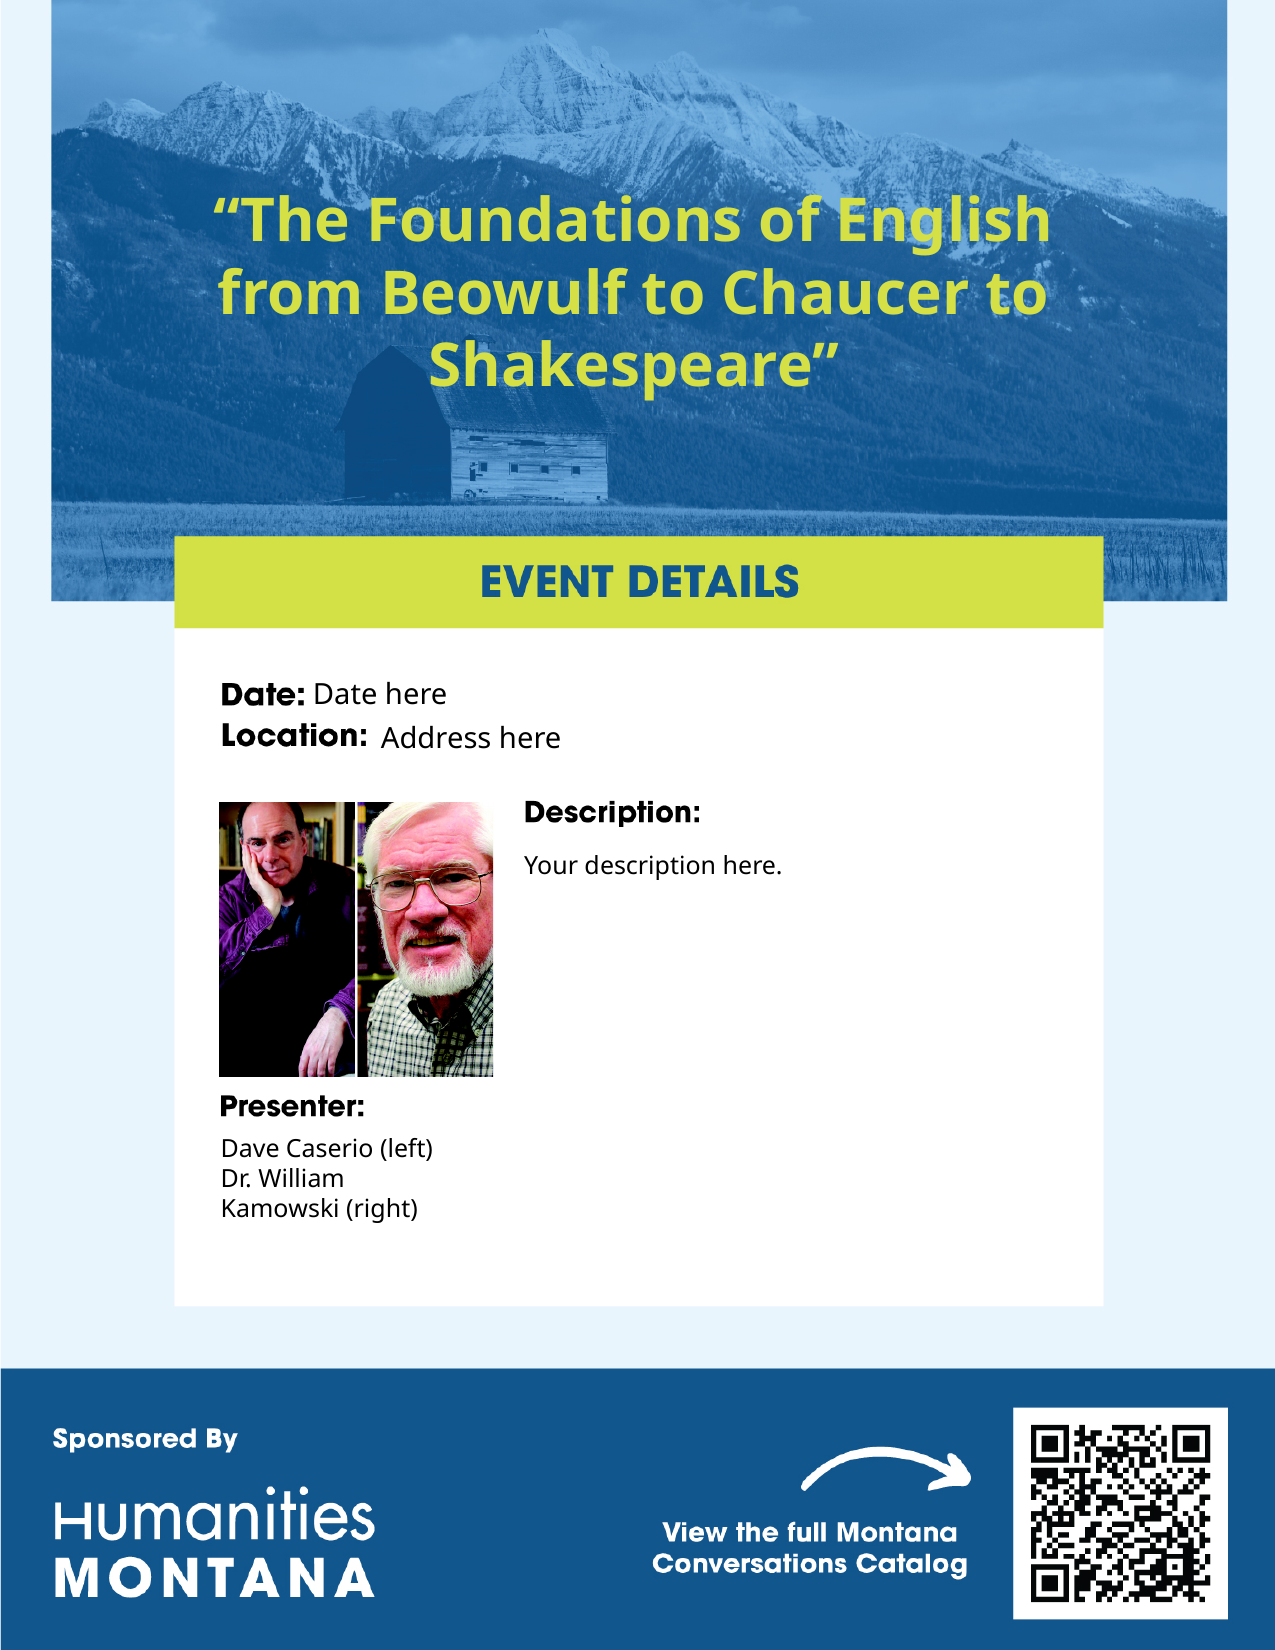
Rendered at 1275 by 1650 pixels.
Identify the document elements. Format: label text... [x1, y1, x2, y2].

text_box Date here [297, 660, 932, 726]
text_box Dave Caserio (left) Dr. William Kamowski (right) [205, 1117, 480, 1238]
text_box Address here [365, 704, 1233, 770]
text_box “The Foundations of English from Beowulf to Chaucer to Shakespeare” [169, 166, 1099, 414]
picture [0, 0, 1275, 1650]
text_box [159, 166, 169, 233]
text_box Your description here. [509, 834, 1033, 895]
text_box [169, 132, 1099, 166]
